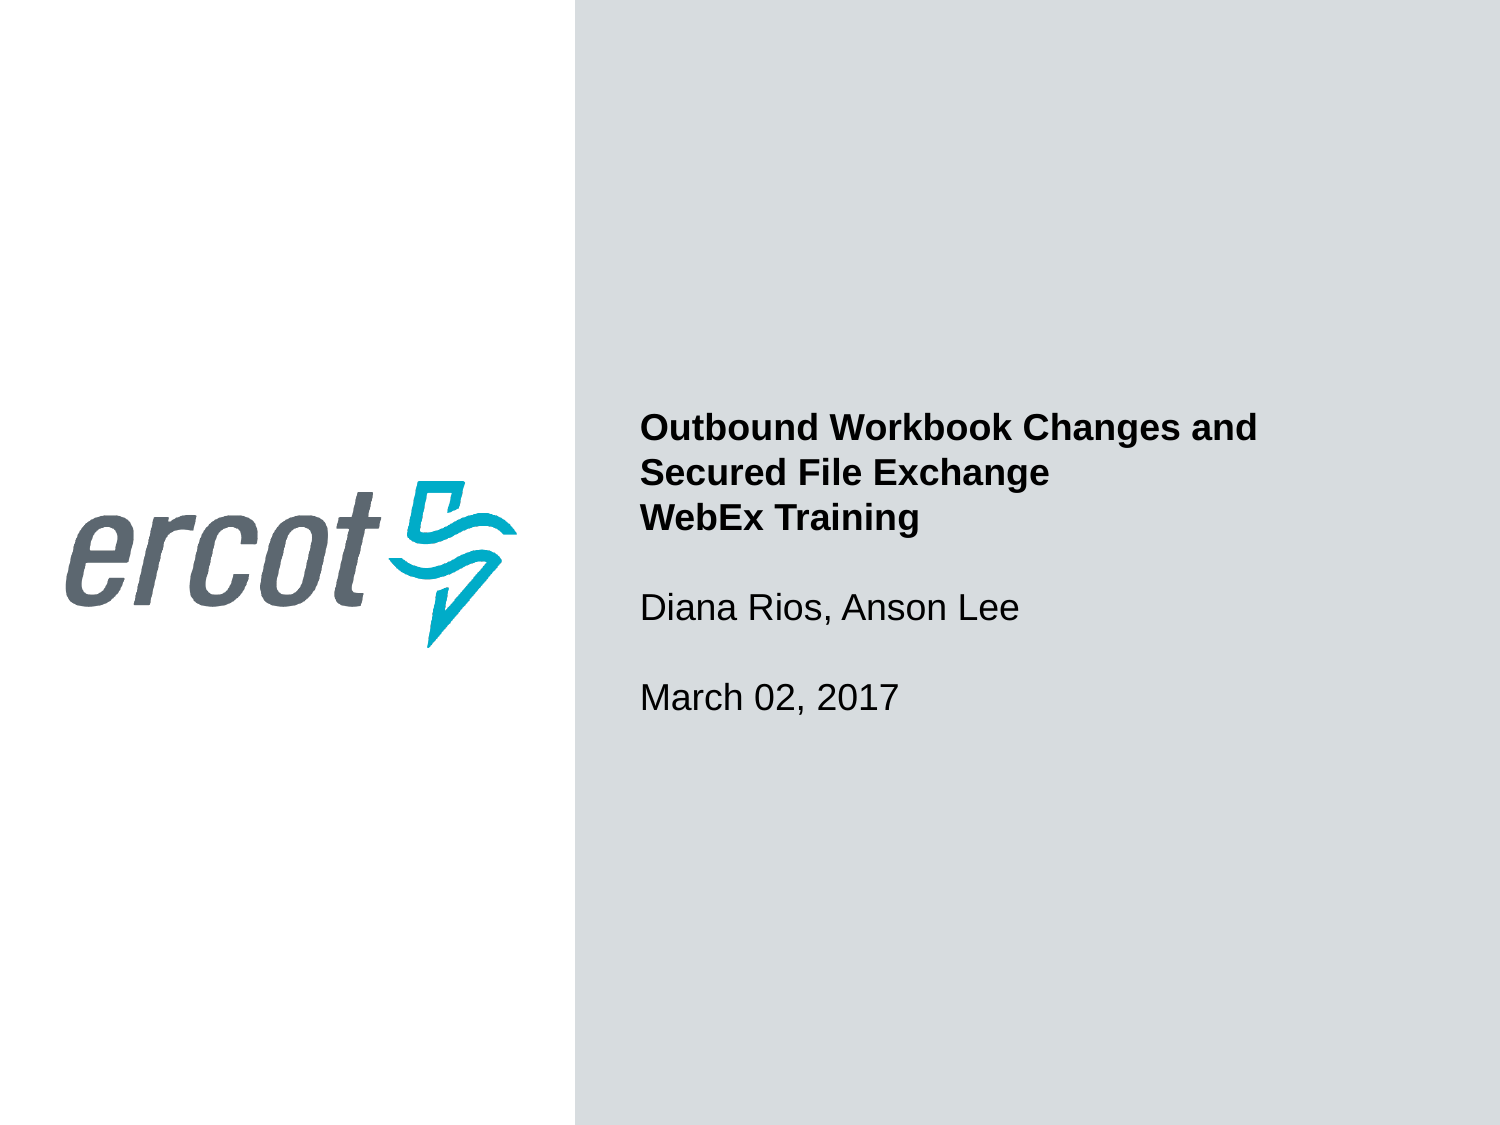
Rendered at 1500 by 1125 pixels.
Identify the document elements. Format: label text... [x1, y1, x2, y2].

picture [56, 471, 525, 654]
text_box Outbound Workbook Changes and Secured File Exchange WebEx Training Diana Rios, Anson Lee March 02, 2017 [624, 395, 1500, 726]
